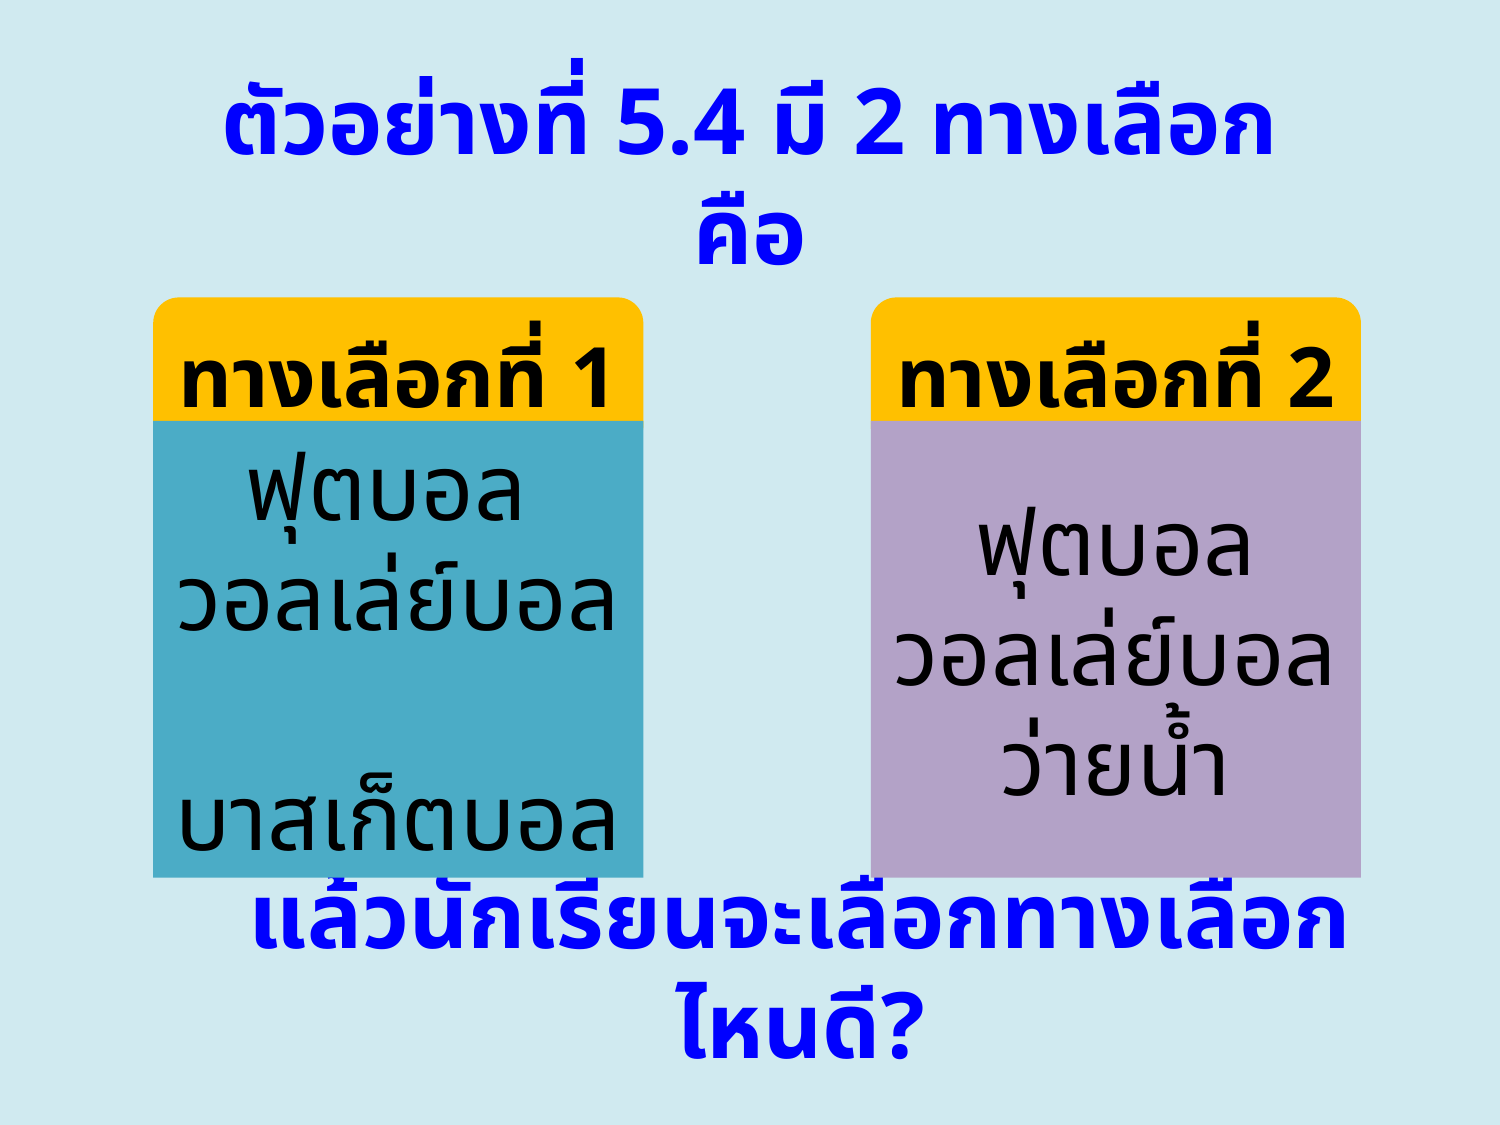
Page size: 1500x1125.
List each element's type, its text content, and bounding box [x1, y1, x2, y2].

title ตัวอย่างที่ 5.4 มี 2 ทางเลือกคือ [159, 243, 1341, 268]
text_box ทางเลือกที่ 1 [151, 295, 646, 436]
text_box ฟุตบอล วอลเล่ย์บอล ว่ายน้ำ [870, 420, 1361, 878]
text_box ทางเลือกที่ 2 [868, 295, 1364, 436]
text_box แล้วนักเรียนจะเลือกทางเลือกไหนดี? [209, 940, 1391, 1104]
text_box [112, 1, 1388, 243]
text_box ฟุตบอล วอลเล่ย์บอล บาสเก็ตบอล [153, 420, 644, 878]
